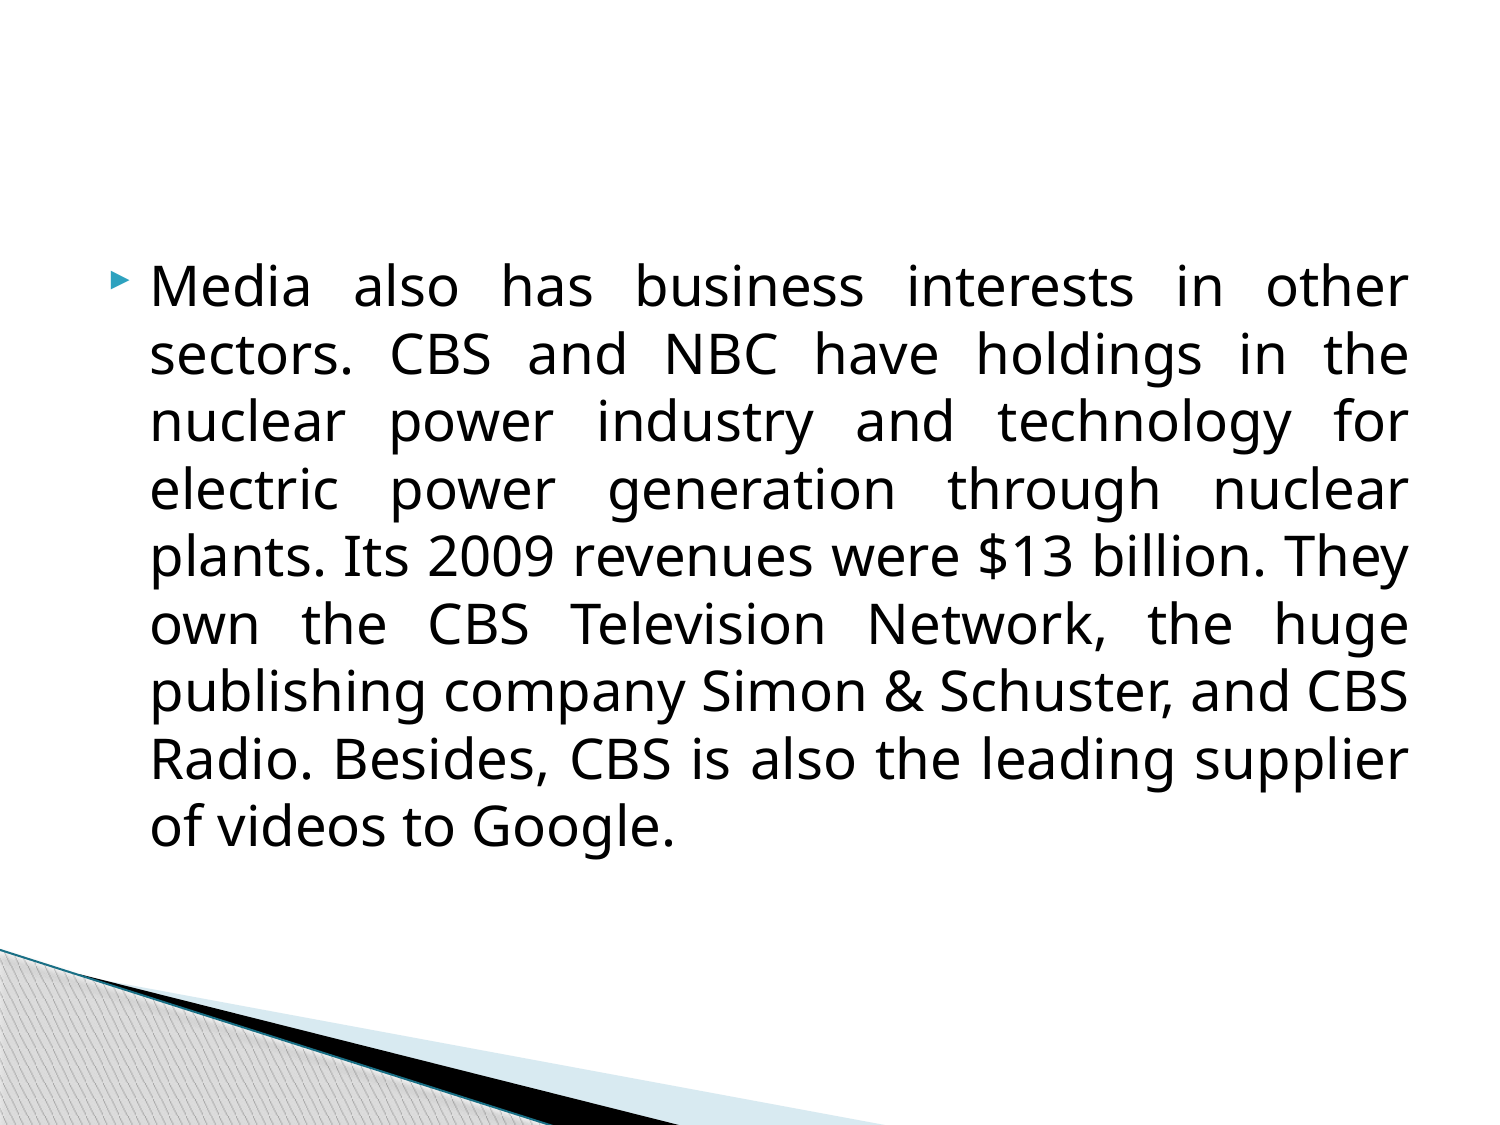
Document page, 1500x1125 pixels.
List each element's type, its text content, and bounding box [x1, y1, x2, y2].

list Media also has business interests in other sectors. CBS and NBC have holdings in the nuclear power industry and technology for electric power generation through nuclear plants. Its 2009 revenues were $13 billion. They own the CBS Television Network, the huge publishing company Simon & Schuster, and CBS Radio. Besides, CBS is also the leading supplier of videos to Google. [75, 243, 1425, 986]
